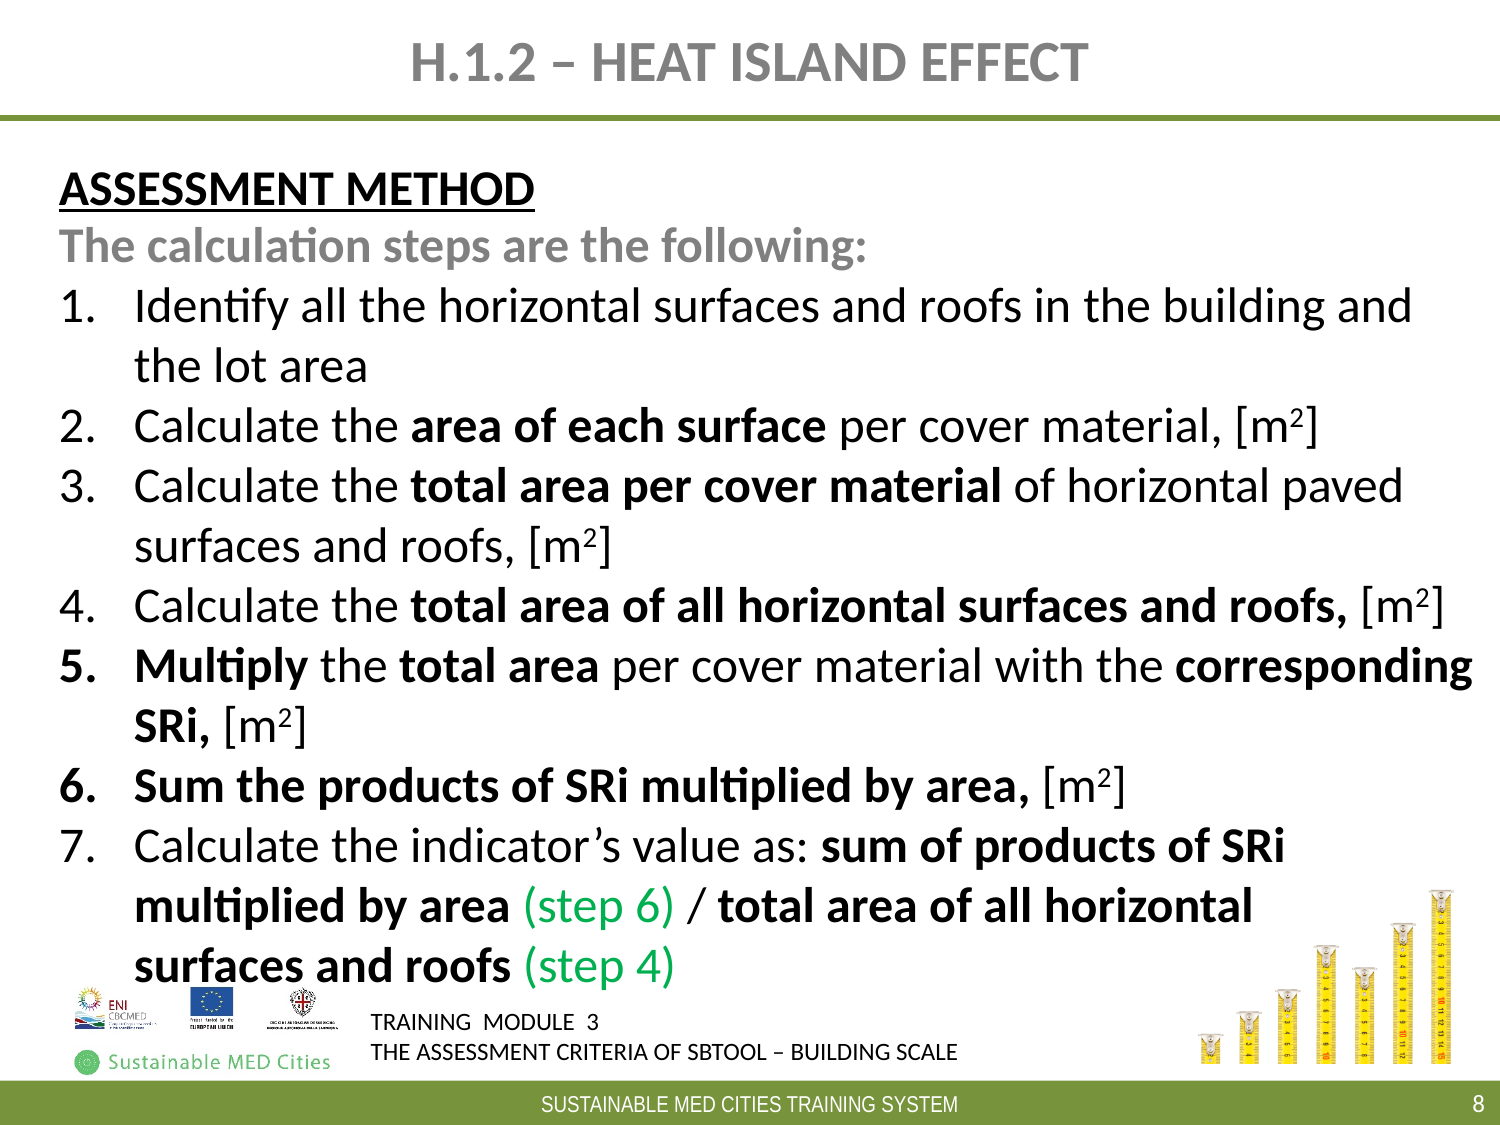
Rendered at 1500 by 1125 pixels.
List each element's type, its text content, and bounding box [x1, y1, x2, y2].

text_box ASSESSMENT METHOD [43, 147, 1249, 205]
picture [62, 978, 356, 1080]
picture [1188, 884, 1461, 1065]
text_box The calculation steps are the following: Identify all the horizontal surfaces and roofs in the building and the lot area Calculate the area of each surface per cover material, [m2] Calculate the total area per cover material of horizontal paved surfaces and roofs, [m2] Calculate the total area of all horizontal surfaces and roofs, [m2] Multiply the total area per cover material with the corresponding SRi, [m2] Sum the products of SRi multiplied by area, [m2] Calculate the indicator’s value as: sum of products of SRi multiplied by area (step 6) / total area of all horizontal surfaces and roofs (step 4) [43, 205, 1500, 978]
slide_number 8 [1149, 1079, 1500, 1125]
title H.1.2 – HEAT ISLAND EFFECT [0, 0, 1500, 117]
